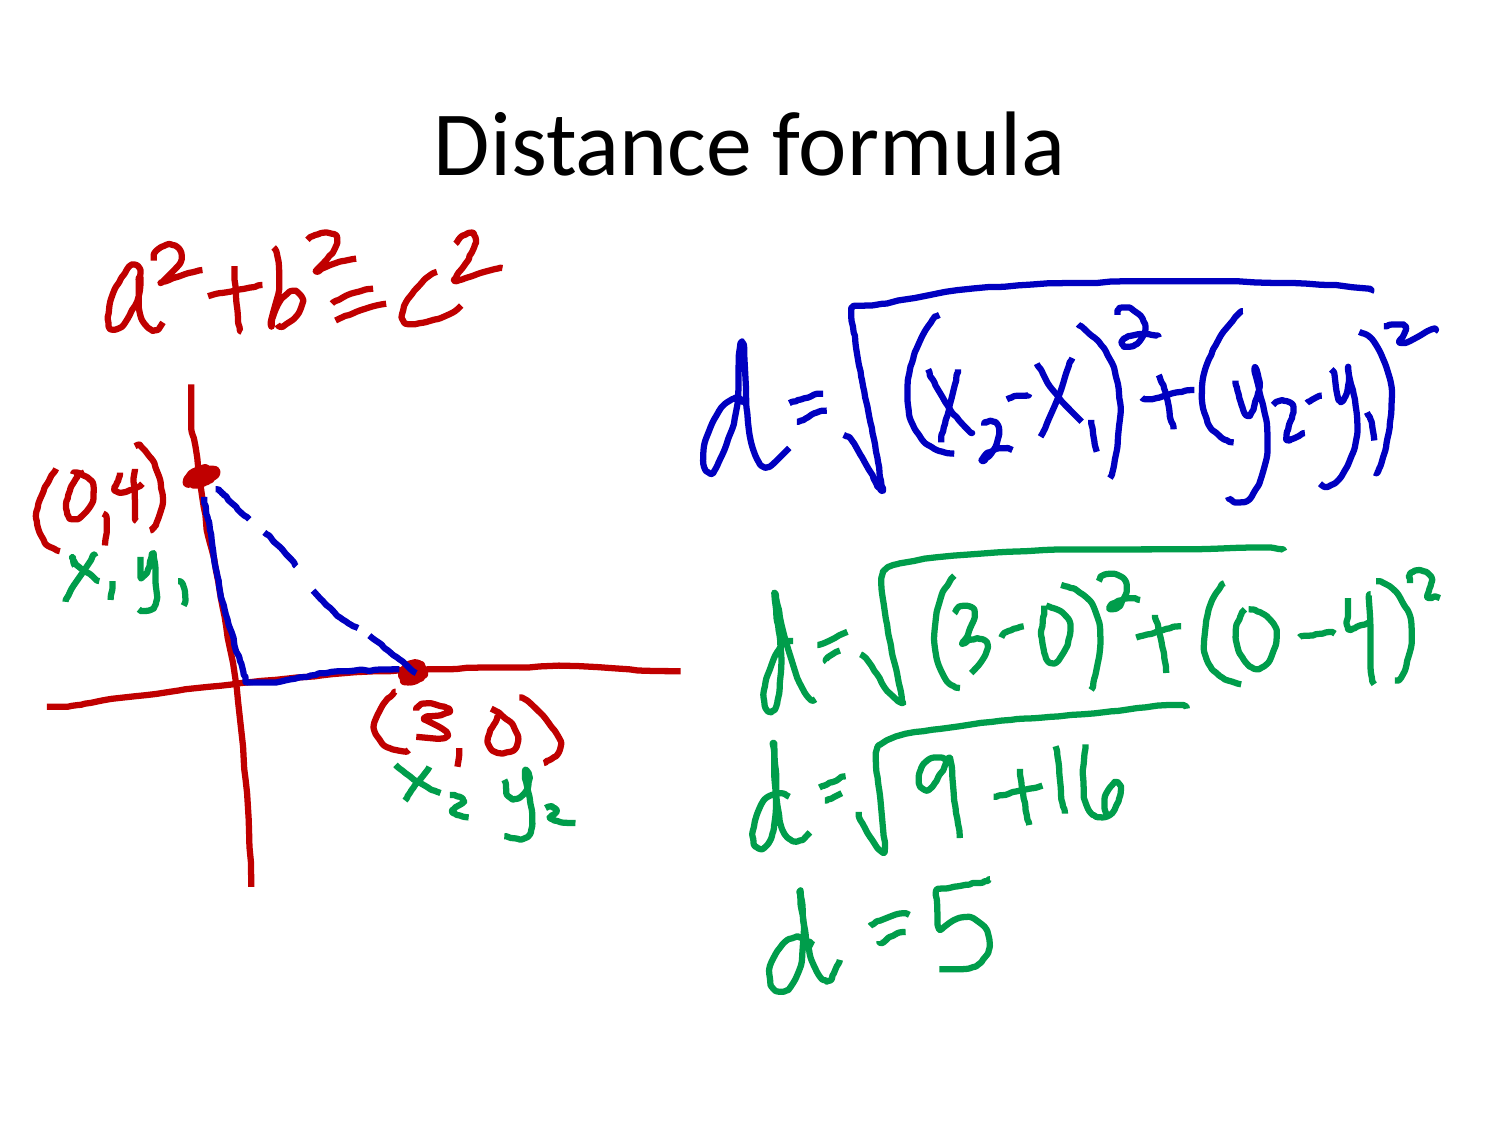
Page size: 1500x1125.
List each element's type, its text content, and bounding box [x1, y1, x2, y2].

text_box [1306, 394, 1322, 404]
text_box [306, 231, 357, 273]
text_box [825, 649, 841, 663]
text_box [263, 531, 297, 567]
text_box [980, 420, 1013, 462]
text_box [927, 368, 950, 408]
text_box [1298, 631, 1336, 638]
text_box [190, 384, 202, 468]
text_box [1160, 625, 1182, 632]
text_box [950, 404, 973, 434]
text_box [1345, 598, 1369, 631]
text_box [215, 488, 250, 520]
text_box [132, 468, 138, 522]
text_box [1077, 323, 1122, 479]
text_box [418, 780, 441, 794]
text_box [106, 263, 164, 332]
text_box [233, 266, 243, 333]
text_box [395, 764, 419, 782]
text_box [869, 912, 910, 927]
text_box [184, 466, 219, 487]
text_box [1383, 323, 1437, 344]
text_box [1227, 366, 1269, 504]
text_box [1376, 580, 1413, 682]
text_box [1054, 745, 1066, 814]
text_box [702, 340, 790, 475]
text_box [1059, 394, 1083, 423]
text_box [178, 580, 187, 606]
text_box [113, 472, 133, 494]
text_box [1141, 394, 1164, 401]
text_box [878, 931, 906, 944]
text_box [86, 571, 100, 582]
text_box [312, 590, 359, 629]
text_box [1358, 331, 1393, 474]
text_box [404, 766, 431, 802]
text_box [269, 246, 305, 328]
text_box [368, 635, 417, 674]
text_box [1408, 569, 1441, 599]
text_box [65, 471, 95, 521]
text_box [1167, 389, 1195, 396]
text_box [1272, 399, 1305, 442]
text_box [917, 756, 961, 839]
text_box [136, 480, 142, 489]
text_box [545, 805, 576, 824]
text_box [1040, 604, 1072, 665]
text_box [335, 302, 387, 322]
text_box [415, 702, 451, 740]
text_box [46, 664, 681, 708]
text_box [857, 704, 1188, 854]
text_box [400, 661, 426, 684]
text_box [102, 512, 108, 546]
text_box [519, 696, 562, 764]
text_box [762, 591, 816, 713]
text_box [134, 443, 164, 532]
text_box [138, 552, 158, 612]
text_box [503, 768, 534, 841]
text_box [843, 280, 1373, 492]
text_box [228, 697, 252, 887]
text_box [993, 789, 1021, 798]
text_box [906, 314, 955, 455]
text_box [796, 409, 827, 423]
text_box [1090, 419, 1098, 452]
text_box [1158, 374, 1175, 430]
text_box [1319, 365, 1359, 488]
text_box [1060, 584, 1102, 691]
text_box [207, 290, 235, 297]
text_box [1006, 393, 1031, 401]
text_box [486, 707, 520, 755]
text_box [817, 631, 848, 646]
text_box [238, 284, 263, 291]
text_box [1201, 310, 1243, 443]
text_box [456, 748, 461, 767]
text_box [824, 792, 843, 802]
text_box [372, 691, 410, 753]
text_box [331, 287, 374, 305]
text_box [934, 878, 991, 971]
title Distance formula [75, 45, 1425, 233]
text_box [751, 742, 811, 850]
text_box [768, 889, 841, 993]
text_box [449, 794, 469, 819]
text_box [1081, 744, 1122, 819]
text_box [35, 468, 61, 552]
text_box [152, 243, 203, 284]
text_box [940, 369, 959, 443]
text_box [1135, 630, 1158, 639]
text_box [788, 392, 824, 404]
text_box [1000, 625, 1024, 638]
text_box [1368, 593, 1375, 685]
text_box [1098, 573, 1141, 611]
text_box [1154, 614, 1167, 674]
text_box [933, 575, 961, 689]
text_box [400, 271, 462, 326]
text_box [64, 553, 97, 602]
text_box [1039, 357, 1074, 438]
text_box [71, 556, 84, 571]
text_box [109, 581, 114, 601]
text_box [203, 496, 400, 684]
text_box [1203, 582, 1242, 686]
text_box [819, 775, 846, 789]
text_box [1116, 306, 1160, 348]
text_box [953, 604, 989, 674]
text_box [1019, 768, 1031, 826]
text_box [1234, 608, 1278, 671]
text_box [1036, 363, 1058, 396]
text_box [453, 231, 503, 282]
text_box [1024, 784, 1043, 791]
text_box [860, 546, 1285, 704]
text_box [199, 485, 237, 684]
